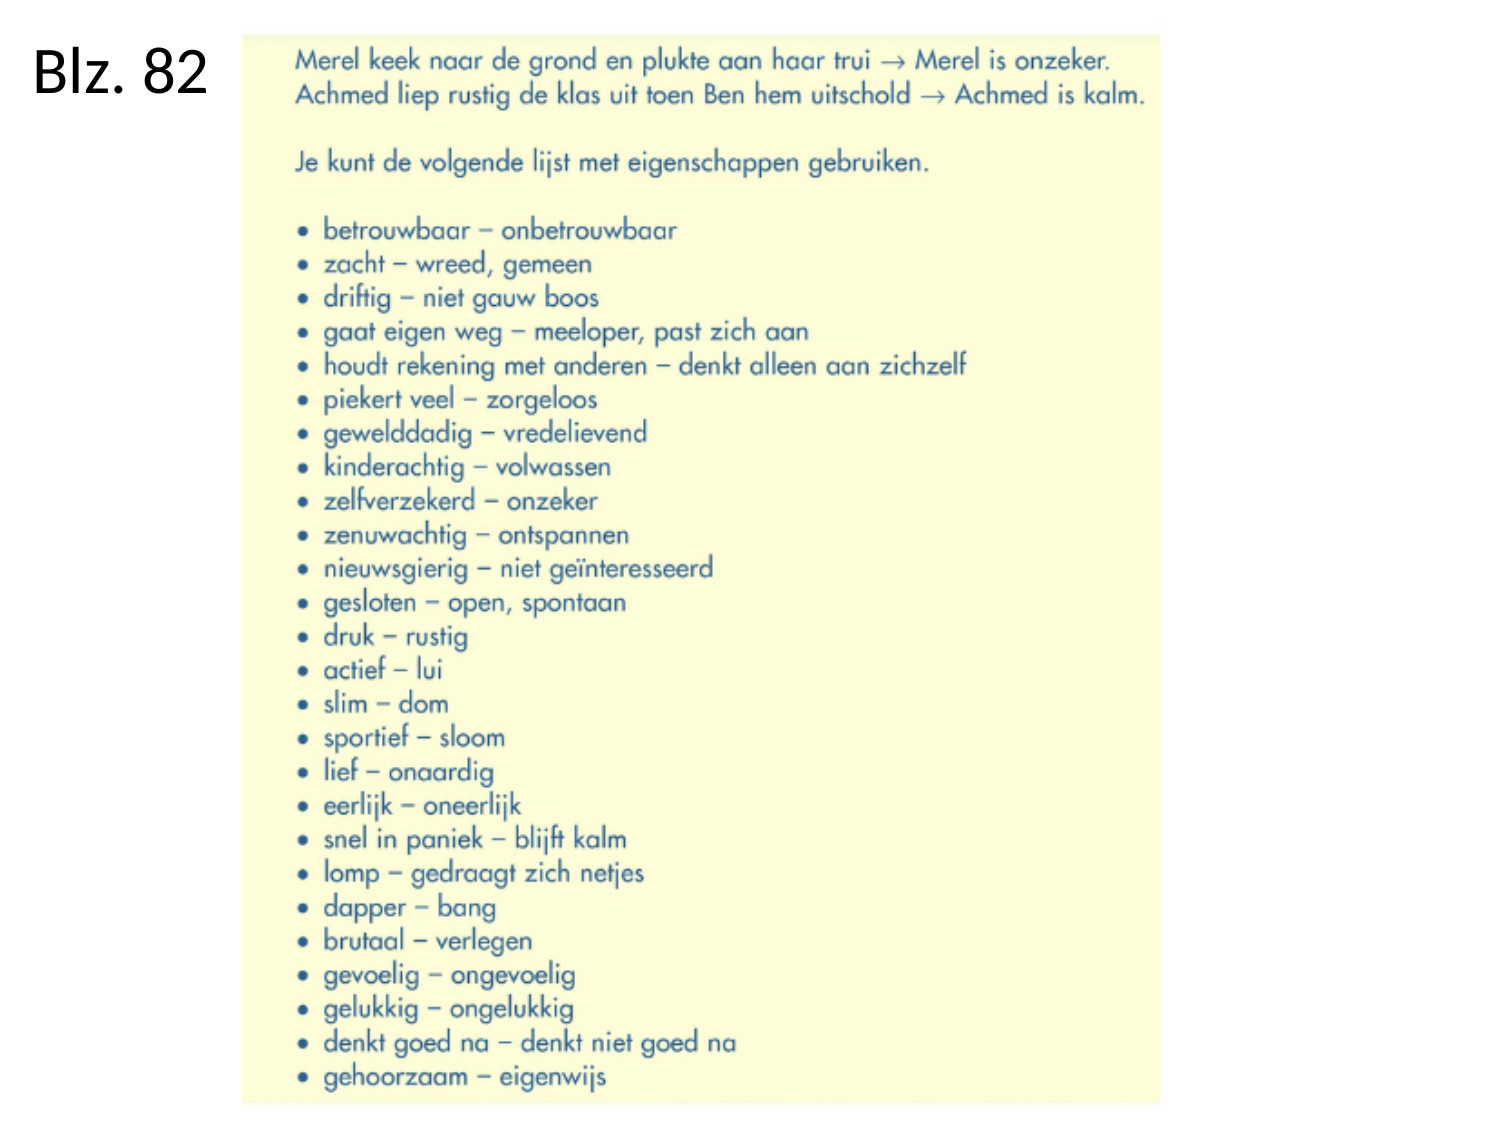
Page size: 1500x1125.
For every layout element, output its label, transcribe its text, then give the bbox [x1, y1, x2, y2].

picture [241, 18, 1161, 1109]
subtitle Blz. 82 [17, 19, 239, 110]
